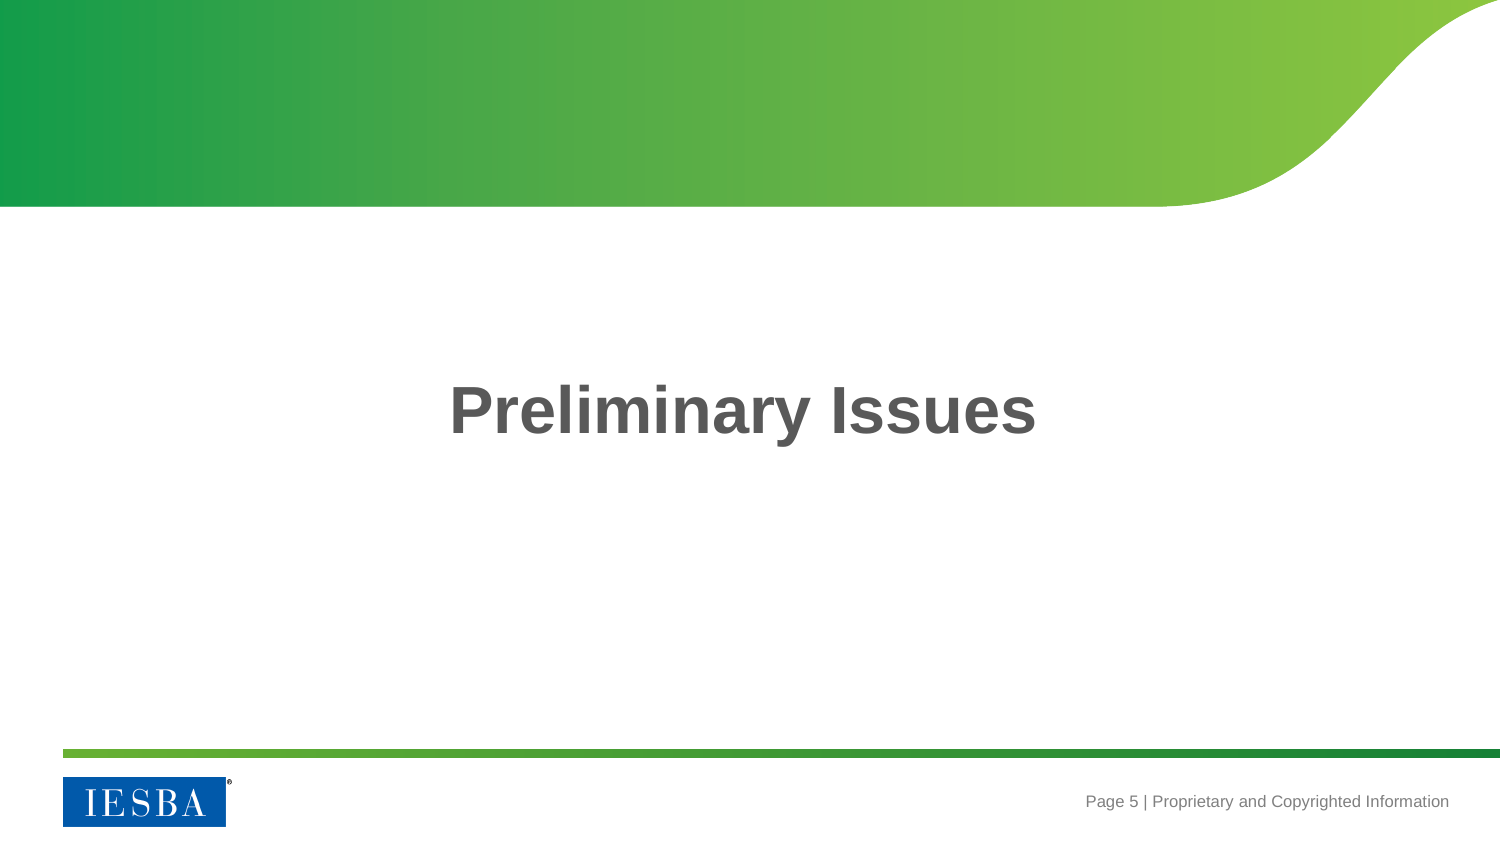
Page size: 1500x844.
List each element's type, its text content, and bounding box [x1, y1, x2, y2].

list Preliminary Issues [212, 359, 1275, 472]
picture [63, 777, 232, 827]
picture [0, 0, 1500, 207]
